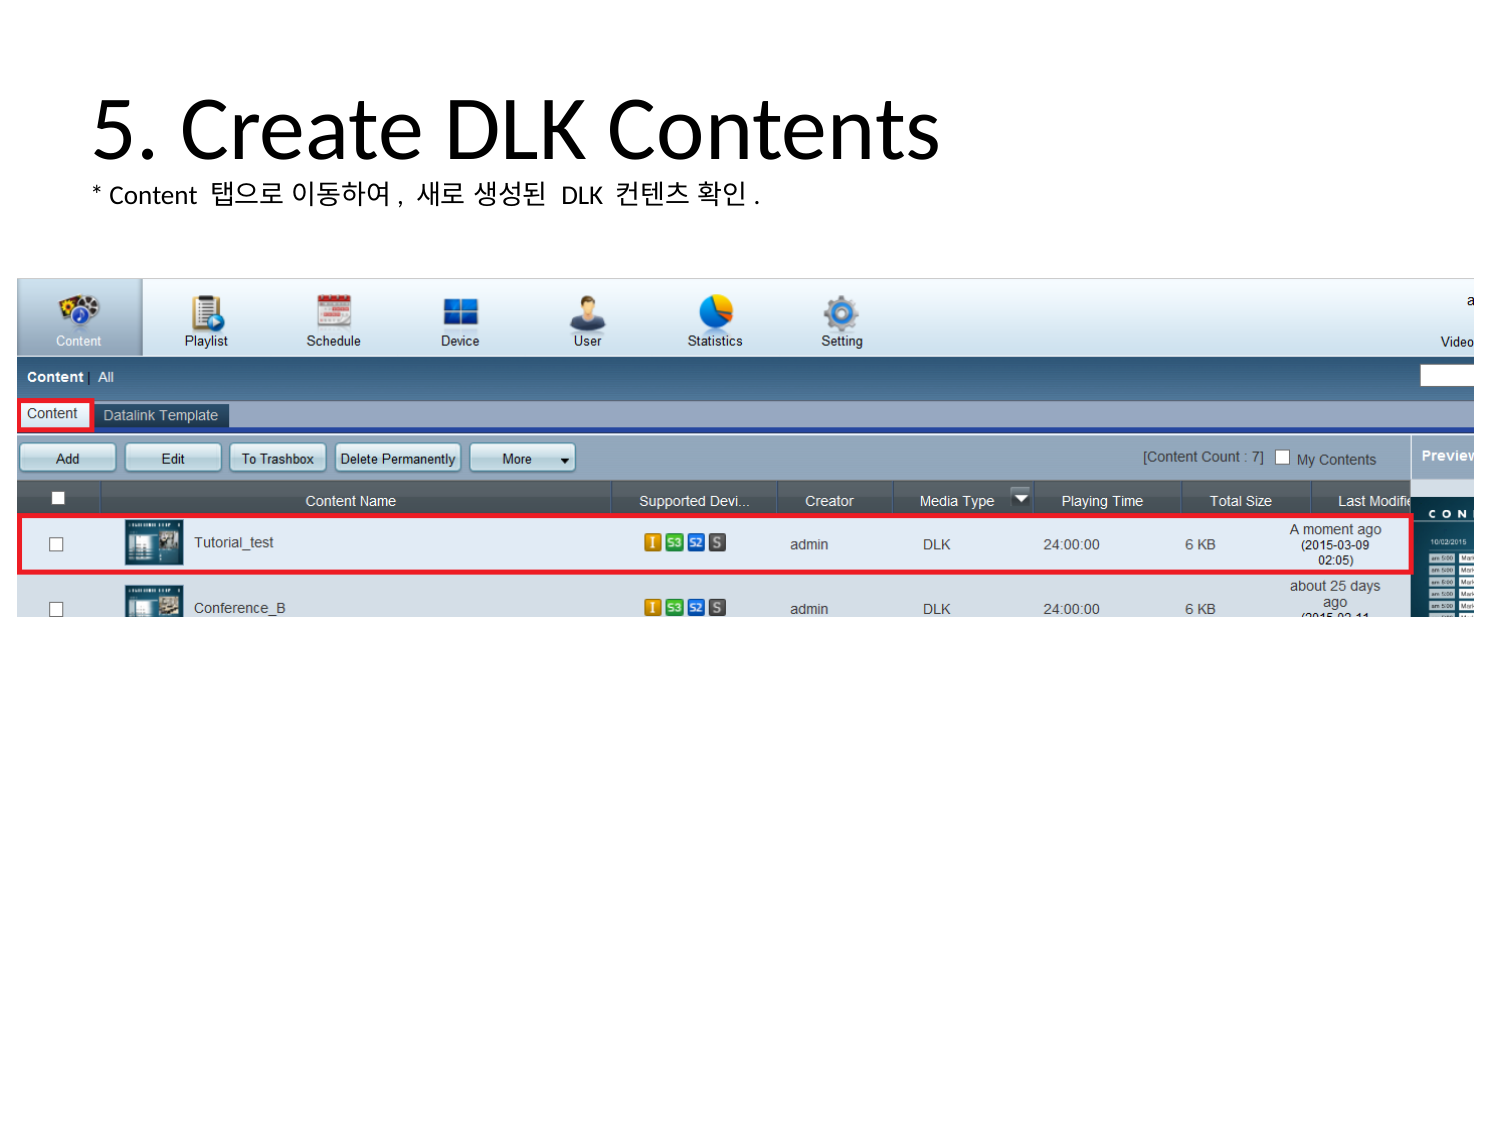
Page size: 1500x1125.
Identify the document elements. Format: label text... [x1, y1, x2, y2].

picture [17, 278, 1475, 617]
title 5. Create DLK Contents * Content 탭으로 이동하여, 새로 생성된 DLK 컨텐츠 확인. [75, 45, 1425, 233]
